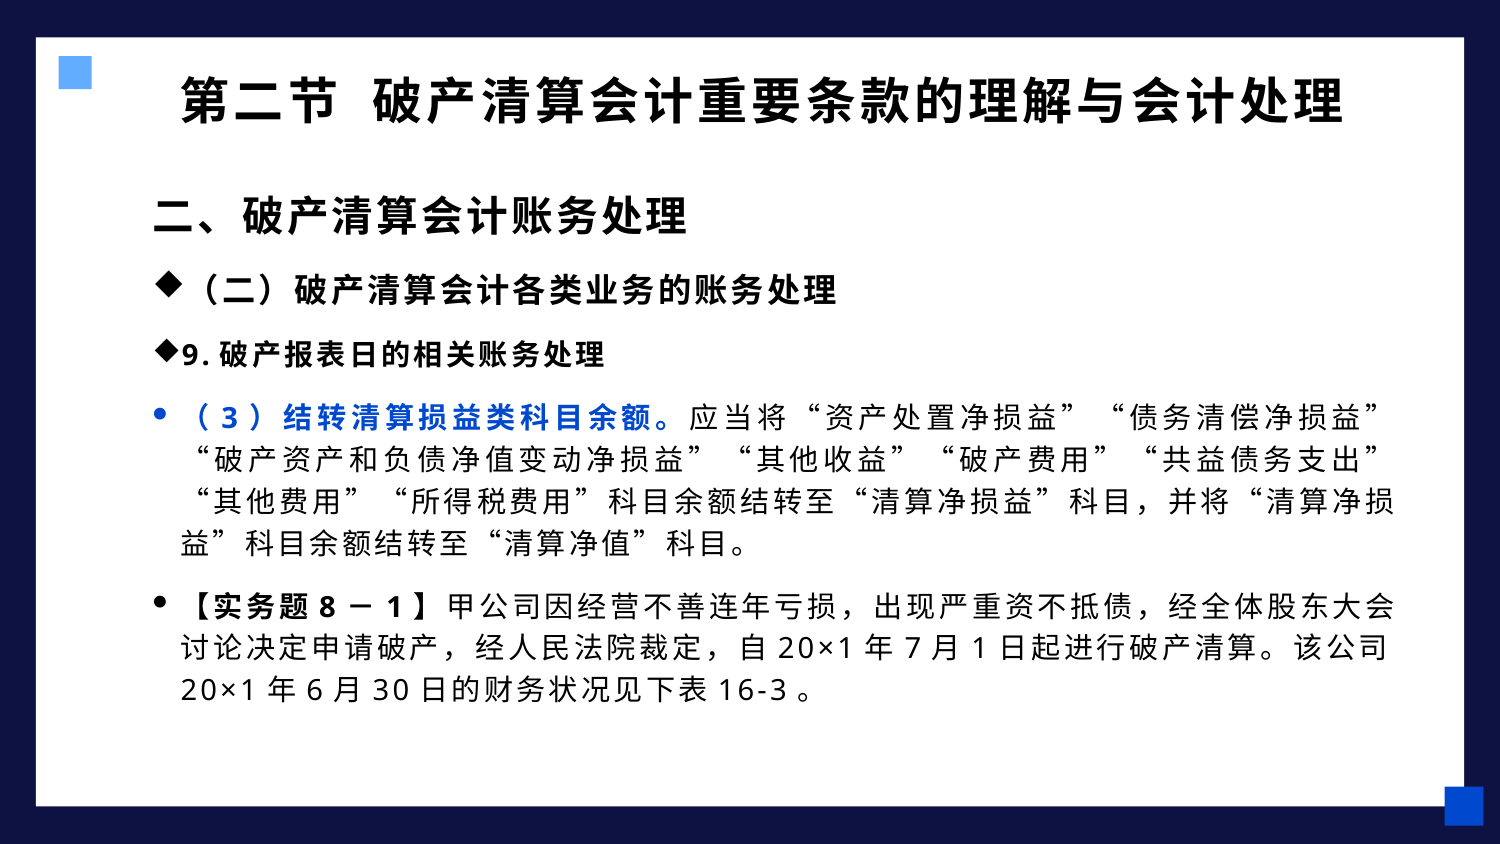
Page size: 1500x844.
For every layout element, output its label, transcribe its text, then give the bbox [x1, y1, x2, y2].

list 二、破产清算会计账务处理 （二）破产清算会计各类业务的账务处理 9.破产报表日的相关账务处理 （3）结转清算损益类科目余额。应当将“资产处置净损益”“债务清偿净损益”“破产资产和负债净值变动净损益”“其他收益”“破产费用”“共益债务支出”“其他费用”“所得税费用”科目余额结转至“清算净损益”科目，并将“清算净损益”科目余额结转至“清算净值”科目。 【实务题8－1】甲公司因经营不善连年亏损，出现严重资不抵债，经全体股东大会讨论决定申请破产，经人民法院裁定，自20×1年7月1日起进行破产清算。该公司20×1年6月30日的财务状况见下表16-3。 [135, 180, 1412, 750]
title 第二节 破产清算会计重要条款的理解与会计处理 [141, 48, 1379, 138]
